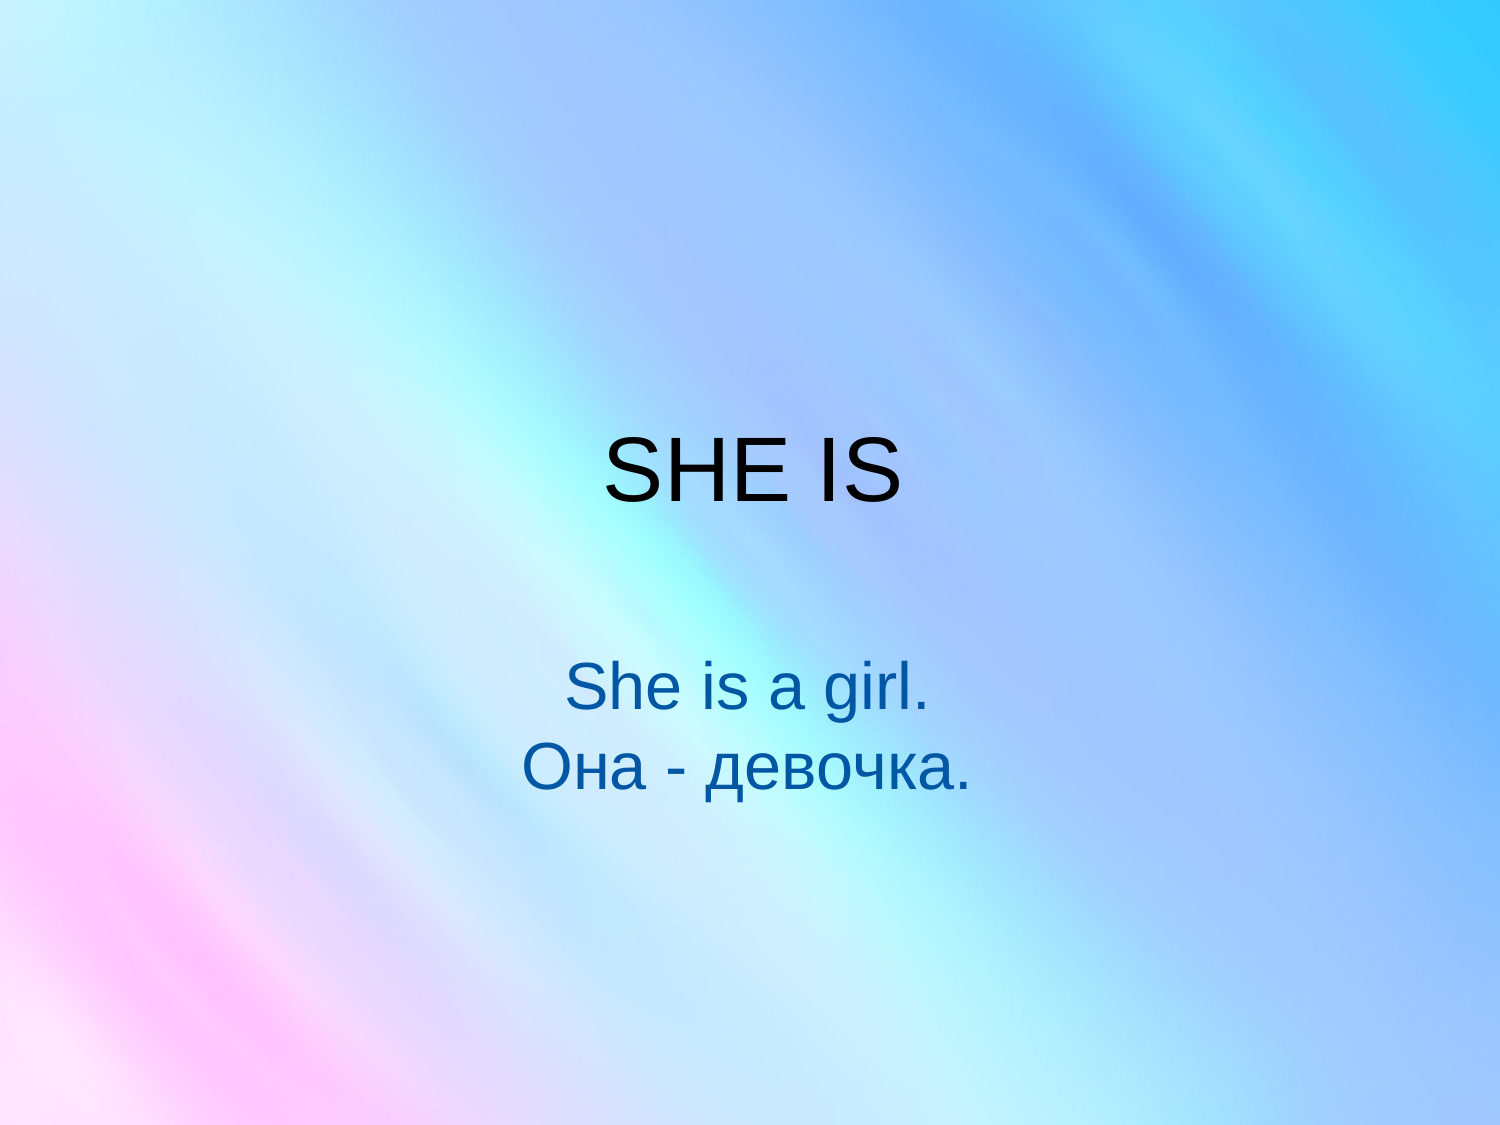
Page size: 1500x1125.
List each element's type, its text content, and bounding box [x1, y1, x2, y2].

subtitle She is a girl. Она - девочка. [223, 635, 1272, 930]
picture [0, 0, 1500, 1125]
title SHE IS [117, 353, 1389, 577]
